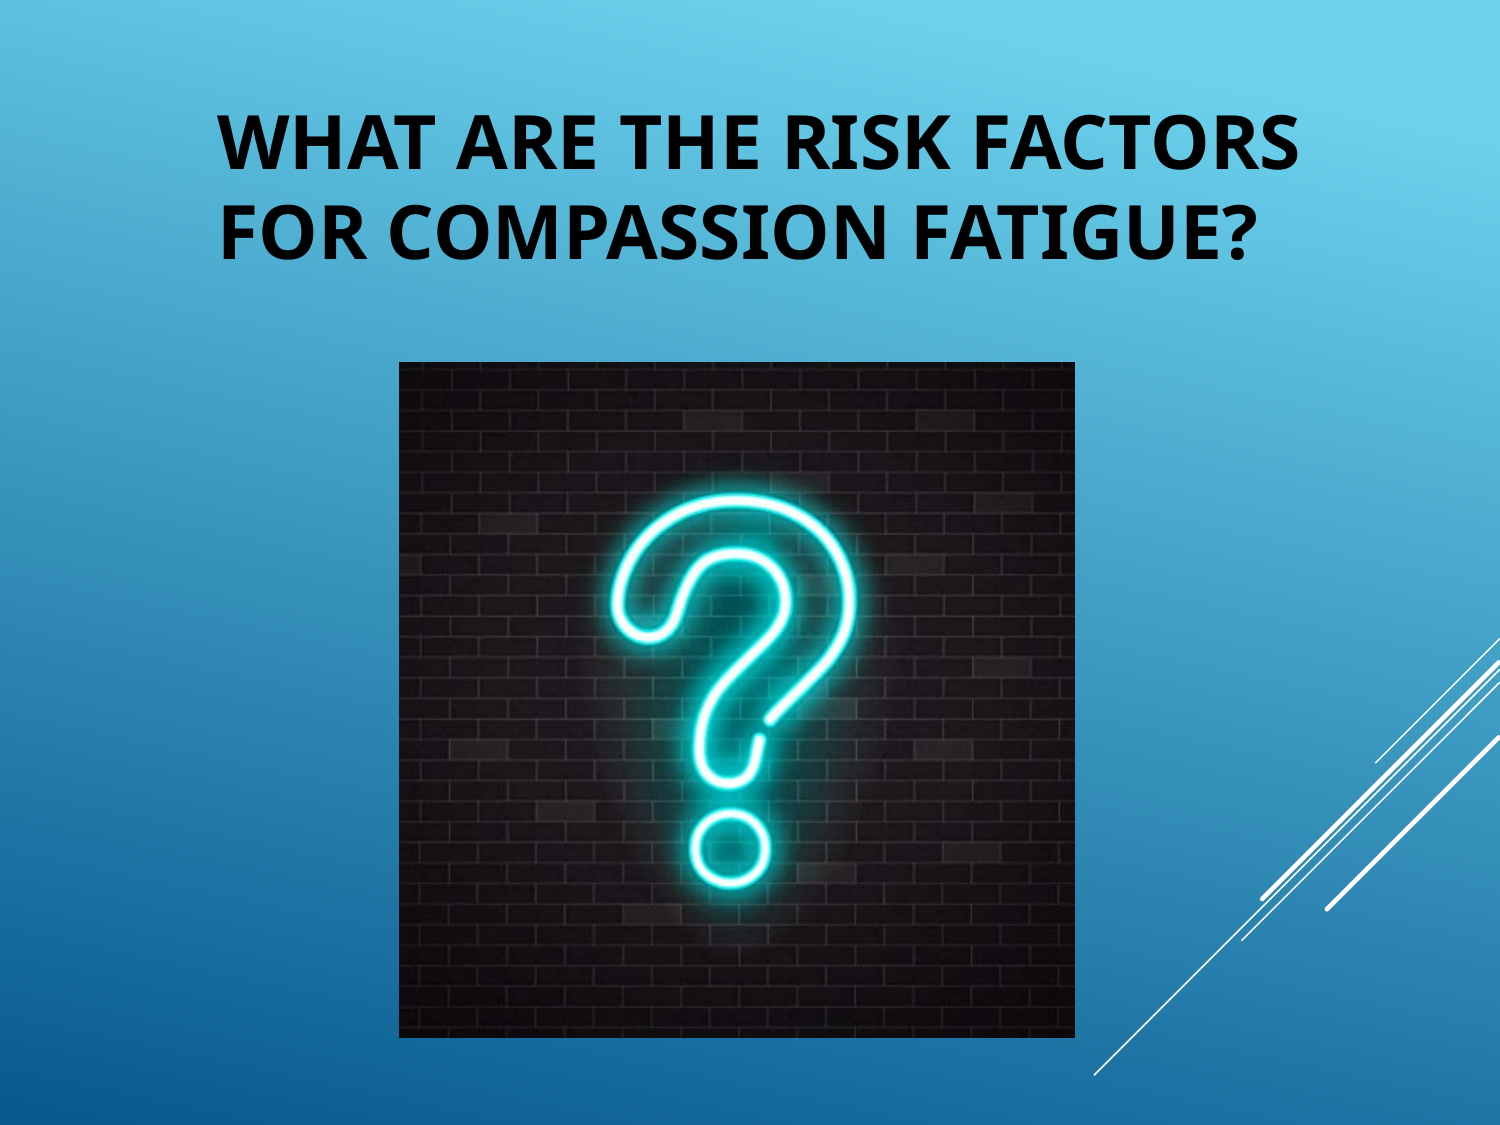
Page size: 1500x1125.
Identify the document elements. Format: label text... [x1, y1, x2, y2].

picture [399, 362, 1076, 1038]
text_box WHAT ARE THE RISK FACTORS FOR COMPASSION FATIGUE? [202, 87, 1336, 283]
